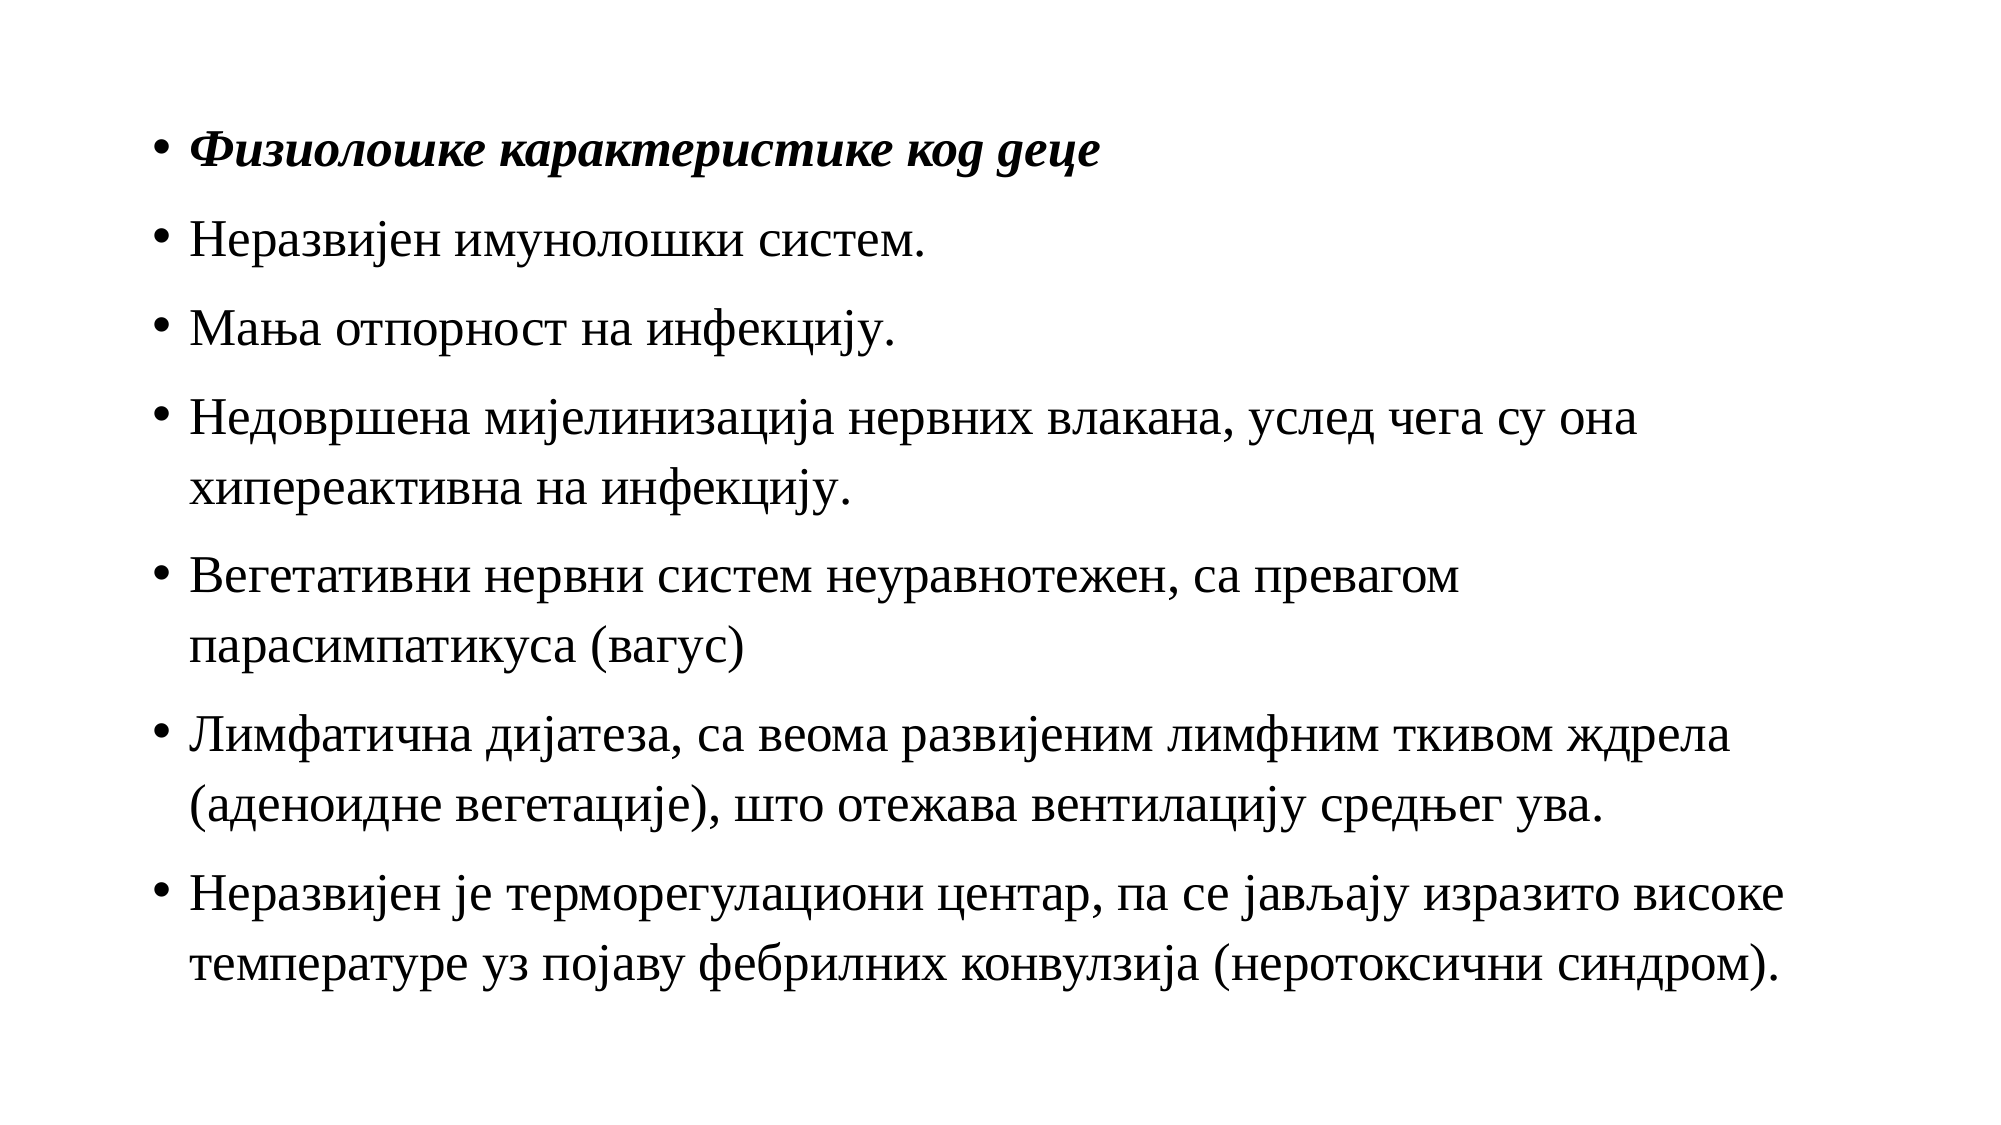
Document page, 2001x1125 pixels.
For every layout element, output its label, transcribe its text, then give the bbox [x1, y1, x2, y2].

list Физиолошке карактеристике код деце Неразвијен имунолошки систем. Мања отпорност на инфекцију. Недовршена мијелинизација нервних влакана, услед чега су она хипереактивна на инфекцију. Вегетативни нервни систем неуравнотежен, са превагом парасимпатикуса (вагус) Лимфатична дијатеза, са веома развијеним лимфним ткивом ждрела (аденоидне вегетације), што отежава вентилацију средњег ува. Неразвијен је терморегулациони центар, па се јављају изразито високе температуре уз појаву фебрилних конвулзија (неротоксични синдром). [137, 113, 1863, 1012]
